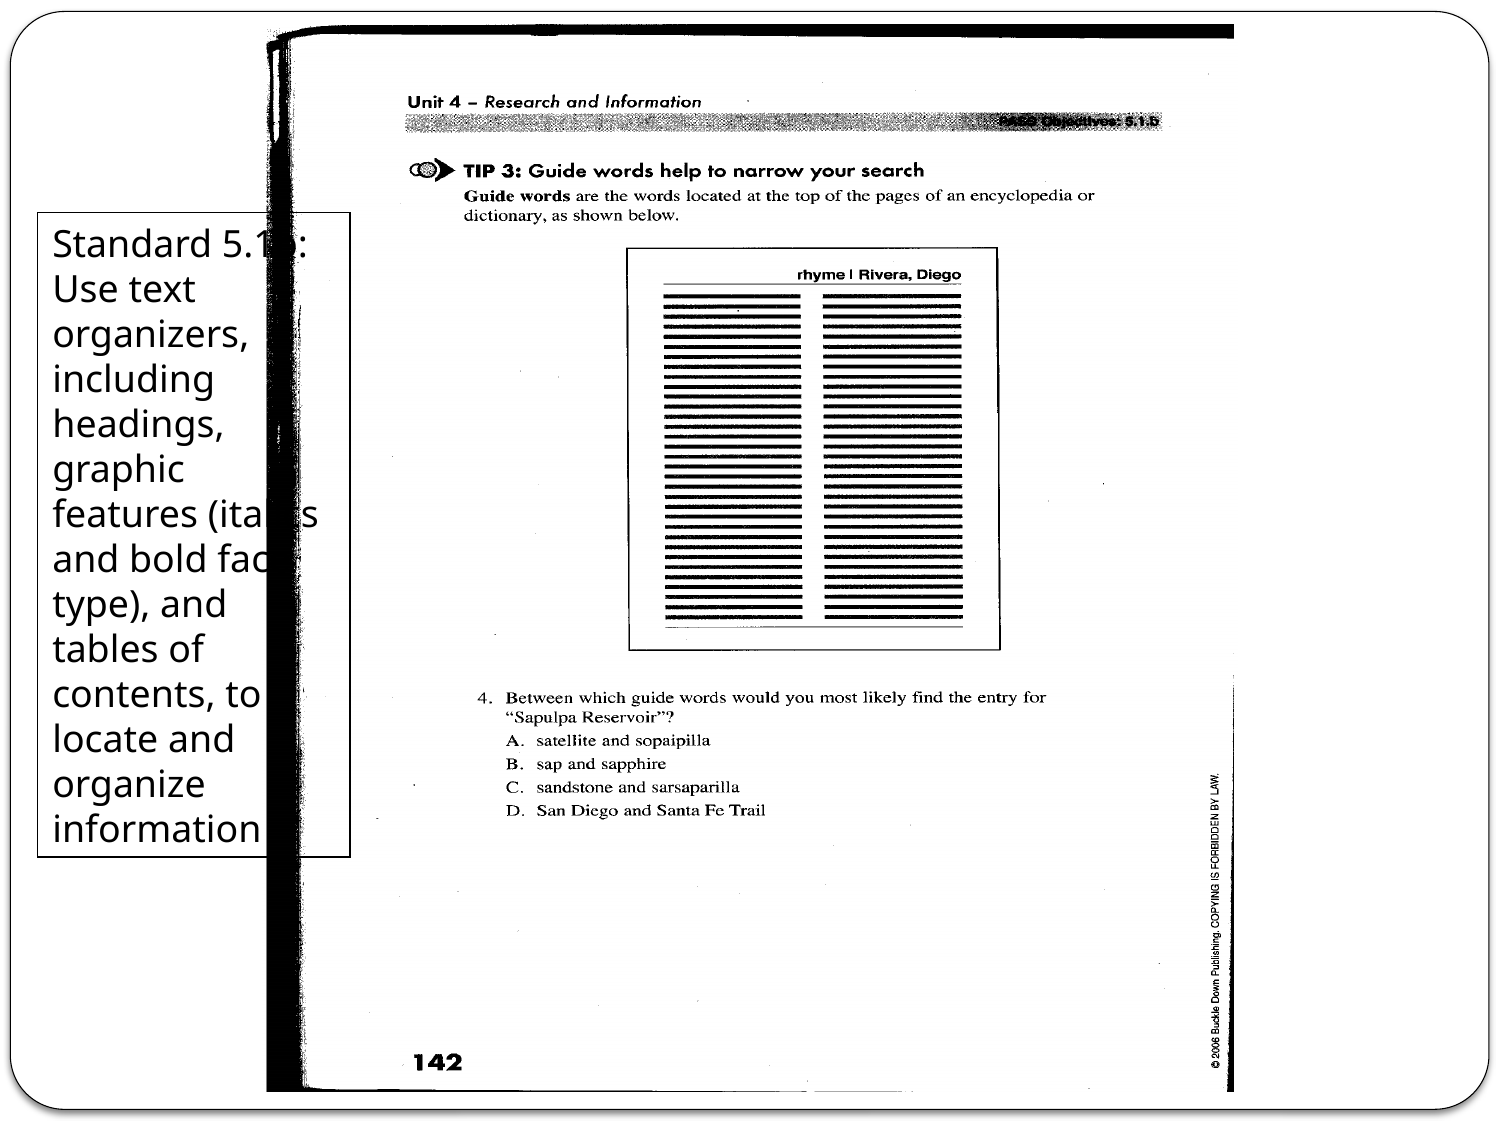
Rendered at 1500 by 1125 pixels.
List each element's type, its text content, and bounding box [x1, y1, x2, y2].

picture [262, 24, 1238, 1093]
text_box Standard 5.1b: Use text organizers, including headings, graphic features (italics and bold face type), and tables of contents, to locate and organize information [37, 212, 256, 858]
